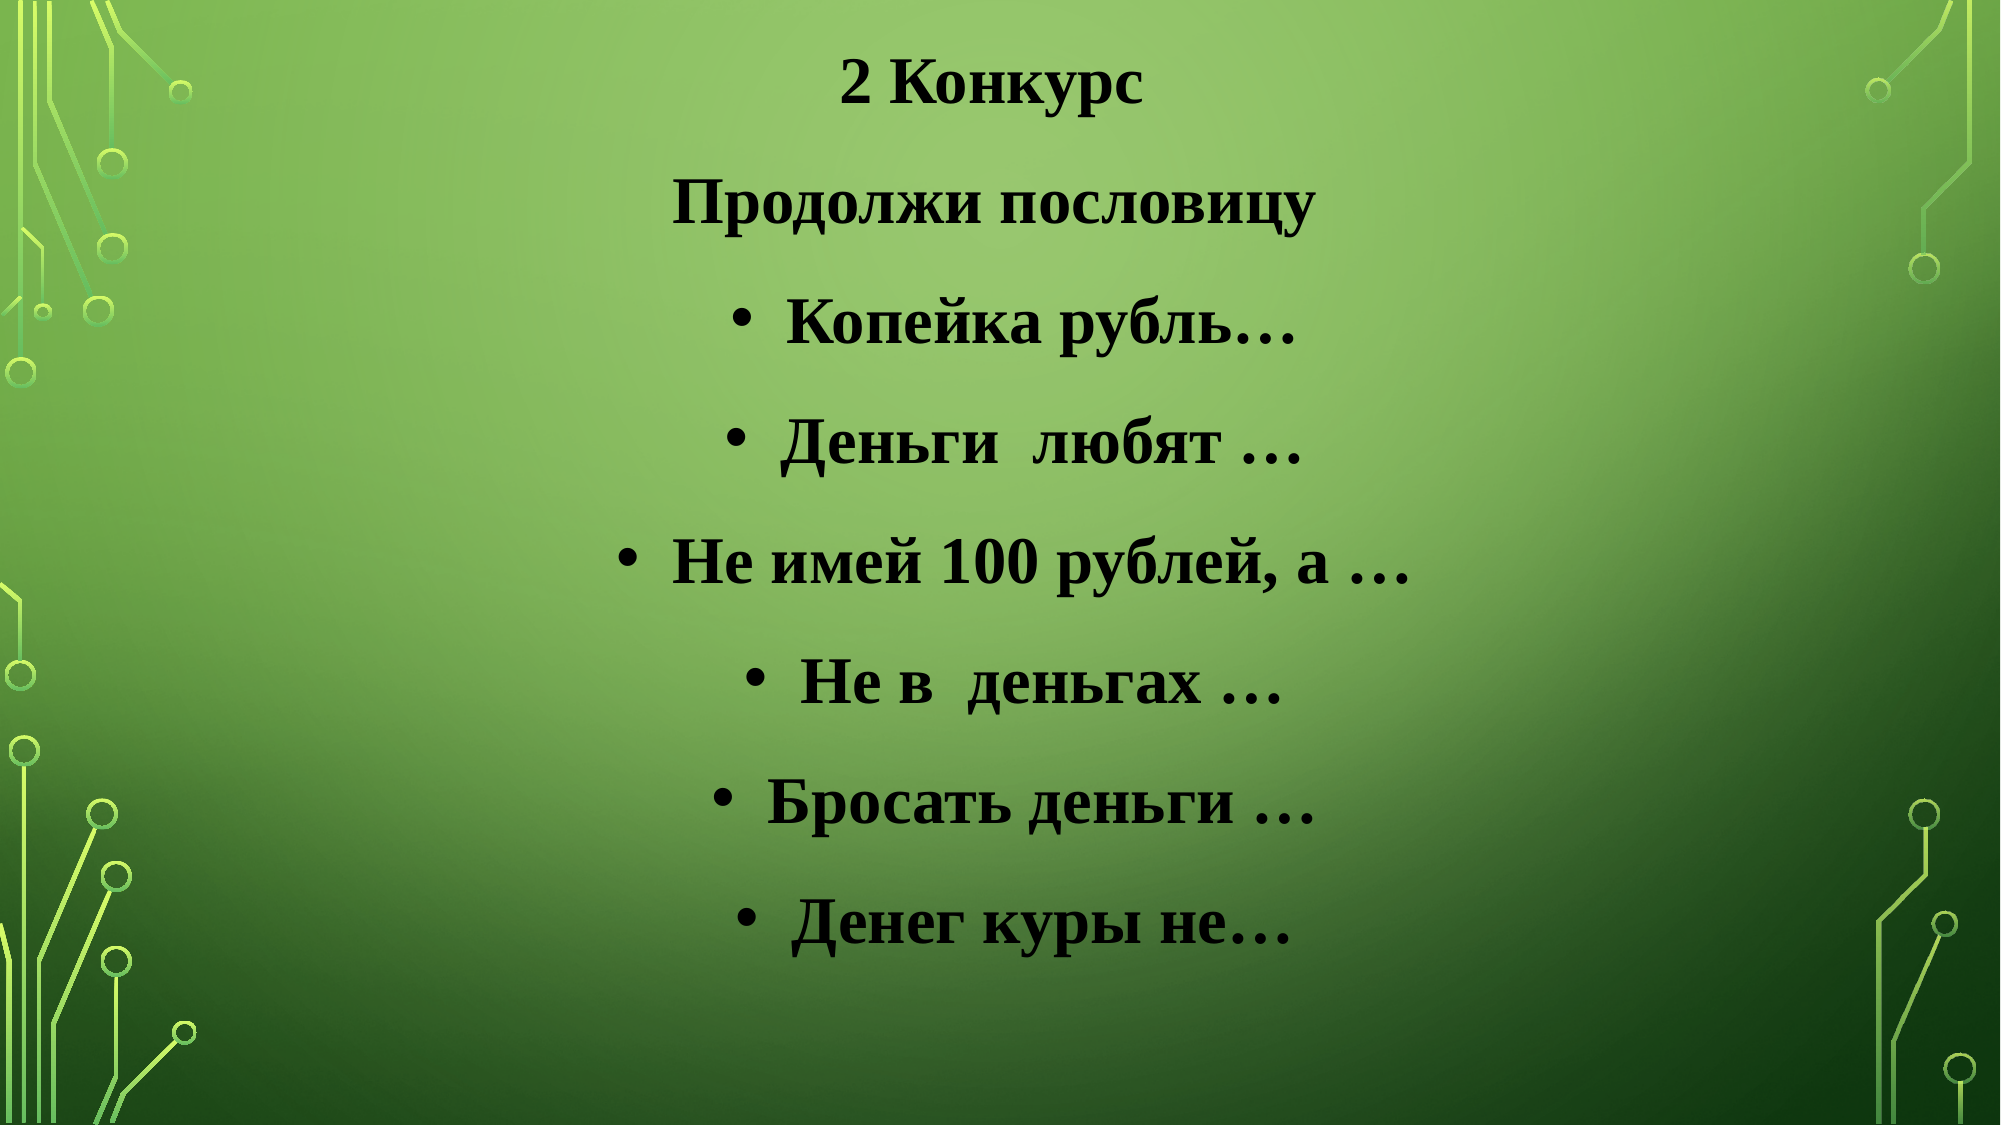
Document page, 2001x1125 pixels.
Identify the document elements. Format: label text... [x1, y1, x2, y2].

text_box 2 Конкурс Продолжи пословицу Копейка рубль… Деньги любят … Не имей 100 рублей, а … Не в деньгах … Бросать деньги … Денег куры не… [255, 29, 1775, 964]
